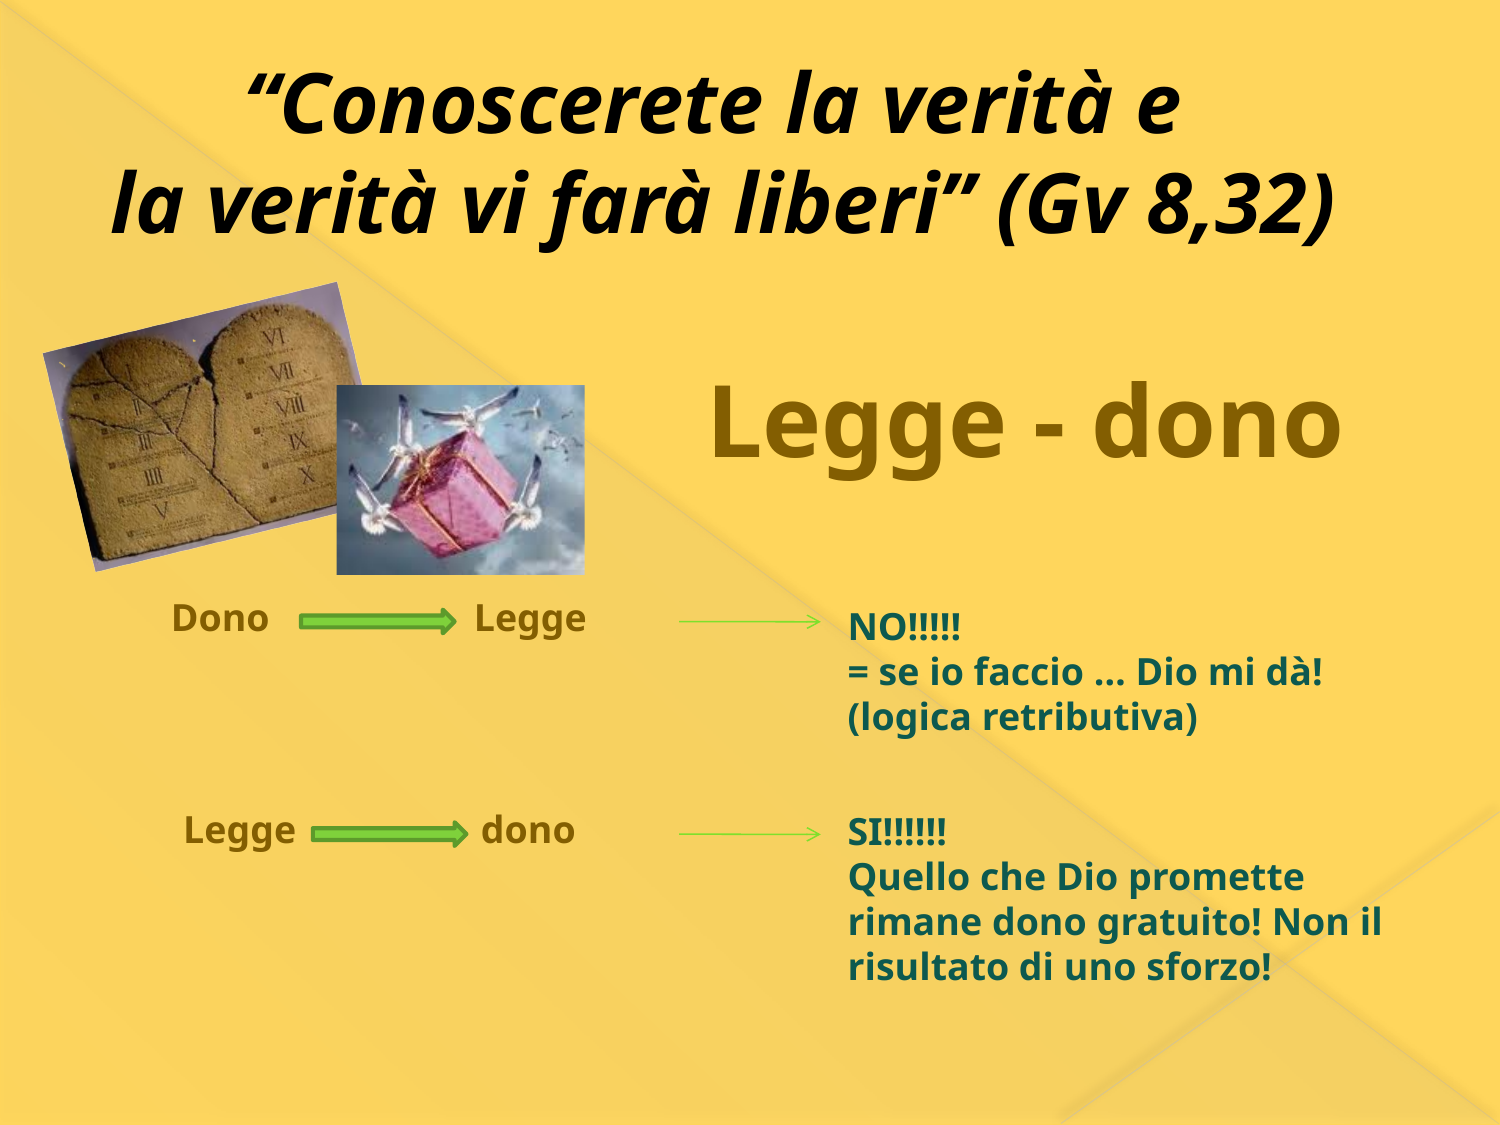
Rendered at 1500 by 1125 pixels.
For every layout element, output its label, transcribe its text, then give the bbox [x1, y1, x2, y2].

text_box Legge dono [168, 798, 592, 859]
text_box [310, 820, 469, 848]
text_box “Conoscerete la verità e la verità vi farà liberi” (Gv 8,32) [0, 42, 1447, 258]
text_box [298, 607, 457, 636]
text_box Legge - dono [691, 349, 1360, 485]
picture [43, 282, 585, 575]
text_box NO!!!!! = se io faccio … Dio mi dà! (logica retributiva) SI!!!!!! Quello che Dio promette rimane dono gratuito! Non il risultato di uno sforzo! [832, 550, 1424, 1041]
text_box Dono Legge [156, 586, 603, 646]
